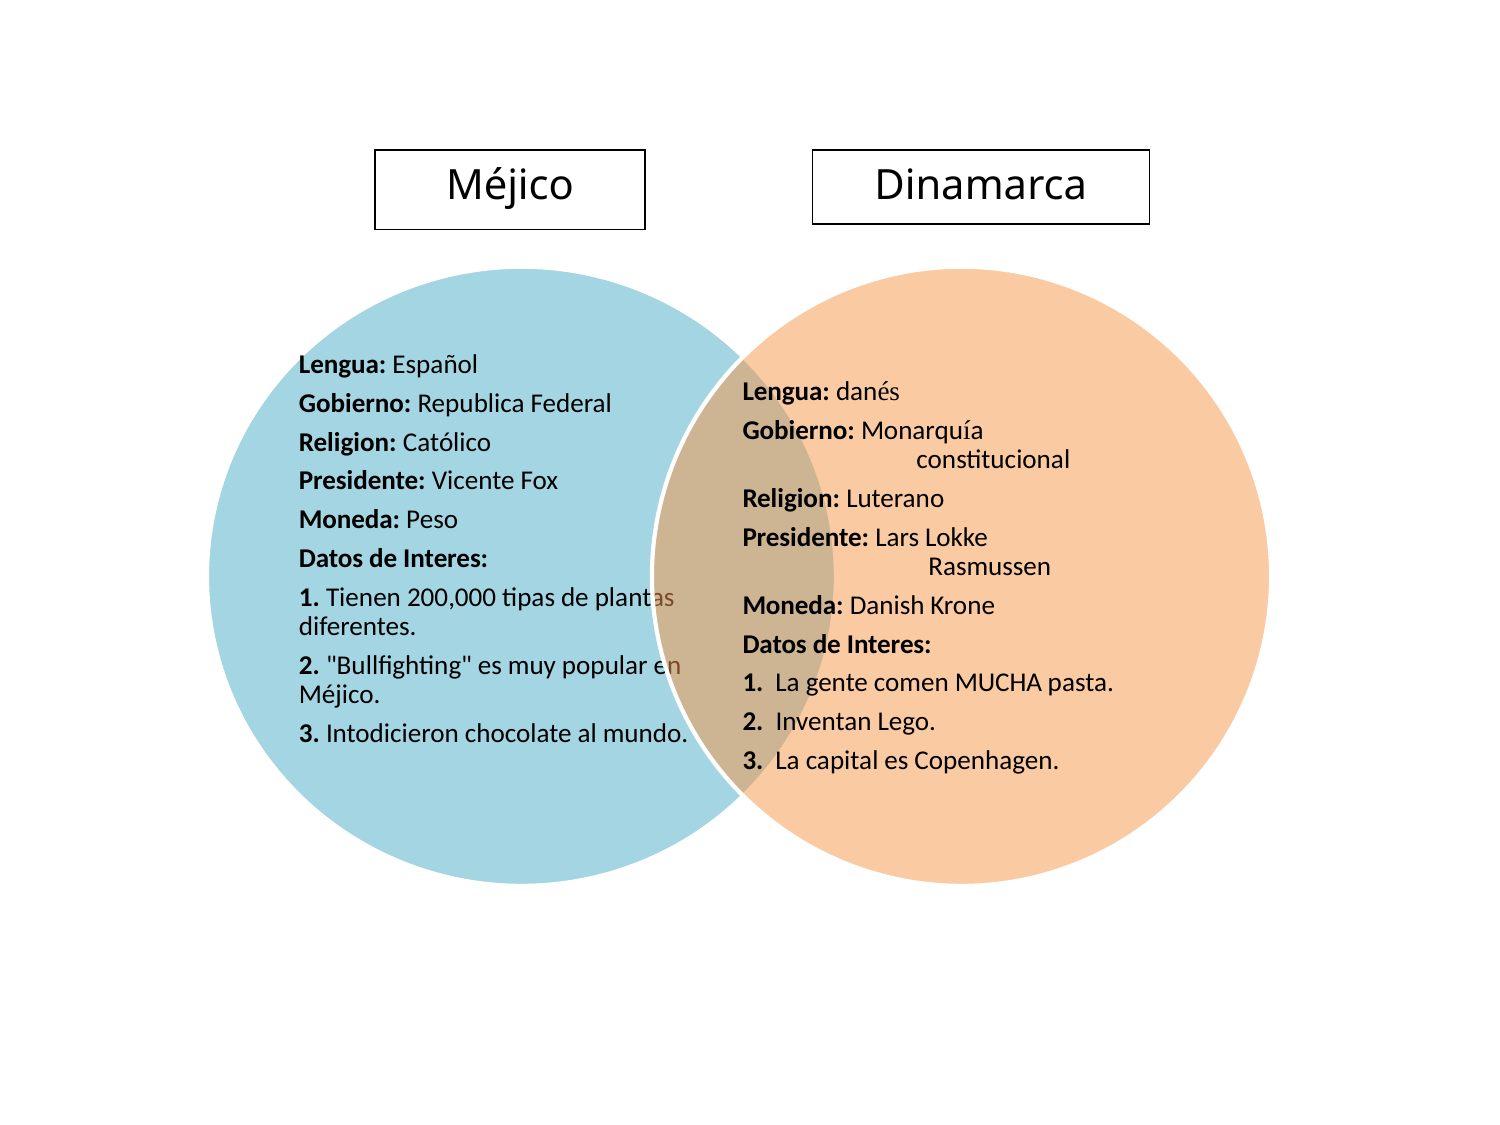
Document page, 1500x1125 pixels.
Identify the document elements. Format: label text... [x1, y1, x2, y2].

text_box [191, 238, 1308, 887]
text_box Méjico [375, 149, 646, 230]
text_box Dinamarca [812, 149, 1150, 225]
